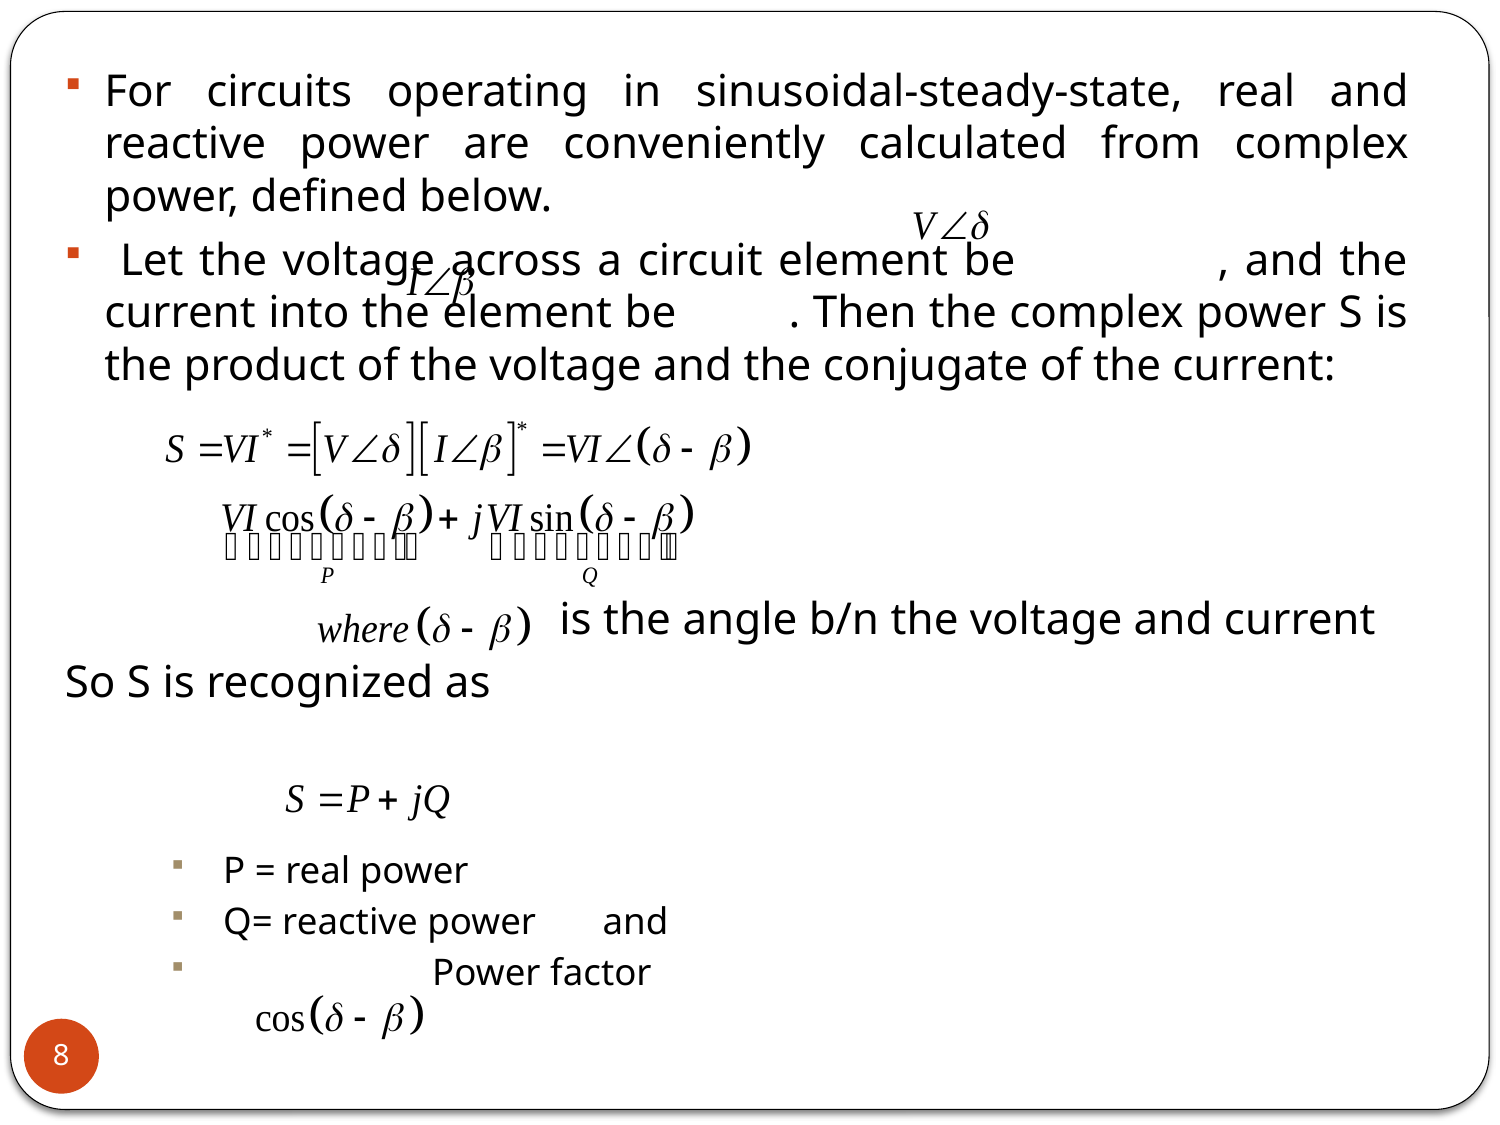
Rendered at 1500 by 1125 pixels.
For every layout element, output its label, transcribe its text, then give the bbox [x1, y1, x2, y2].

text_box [158, 412, 756, 667]
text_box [278, 774, 456, 830]
slide_number 8 [23, 1020, 95, 1094]
list For circuits operating in sinusoidal-steady-state, real and reactive power are conveniently calculated from complex power, defined below. Let the voltage across a circuit element be , and the current into the element be . Then the complex power S is the product of the voltage and the conjugate of the current: is the angle b/n the voltage and current So S is recognized as P = real power Q= reactive power and Power factor [50, 54, 1425, 1073]
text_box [399, 258, 486, 313]
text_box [909, 202, 998, 251]
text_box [249, 987, 427, 1056]
